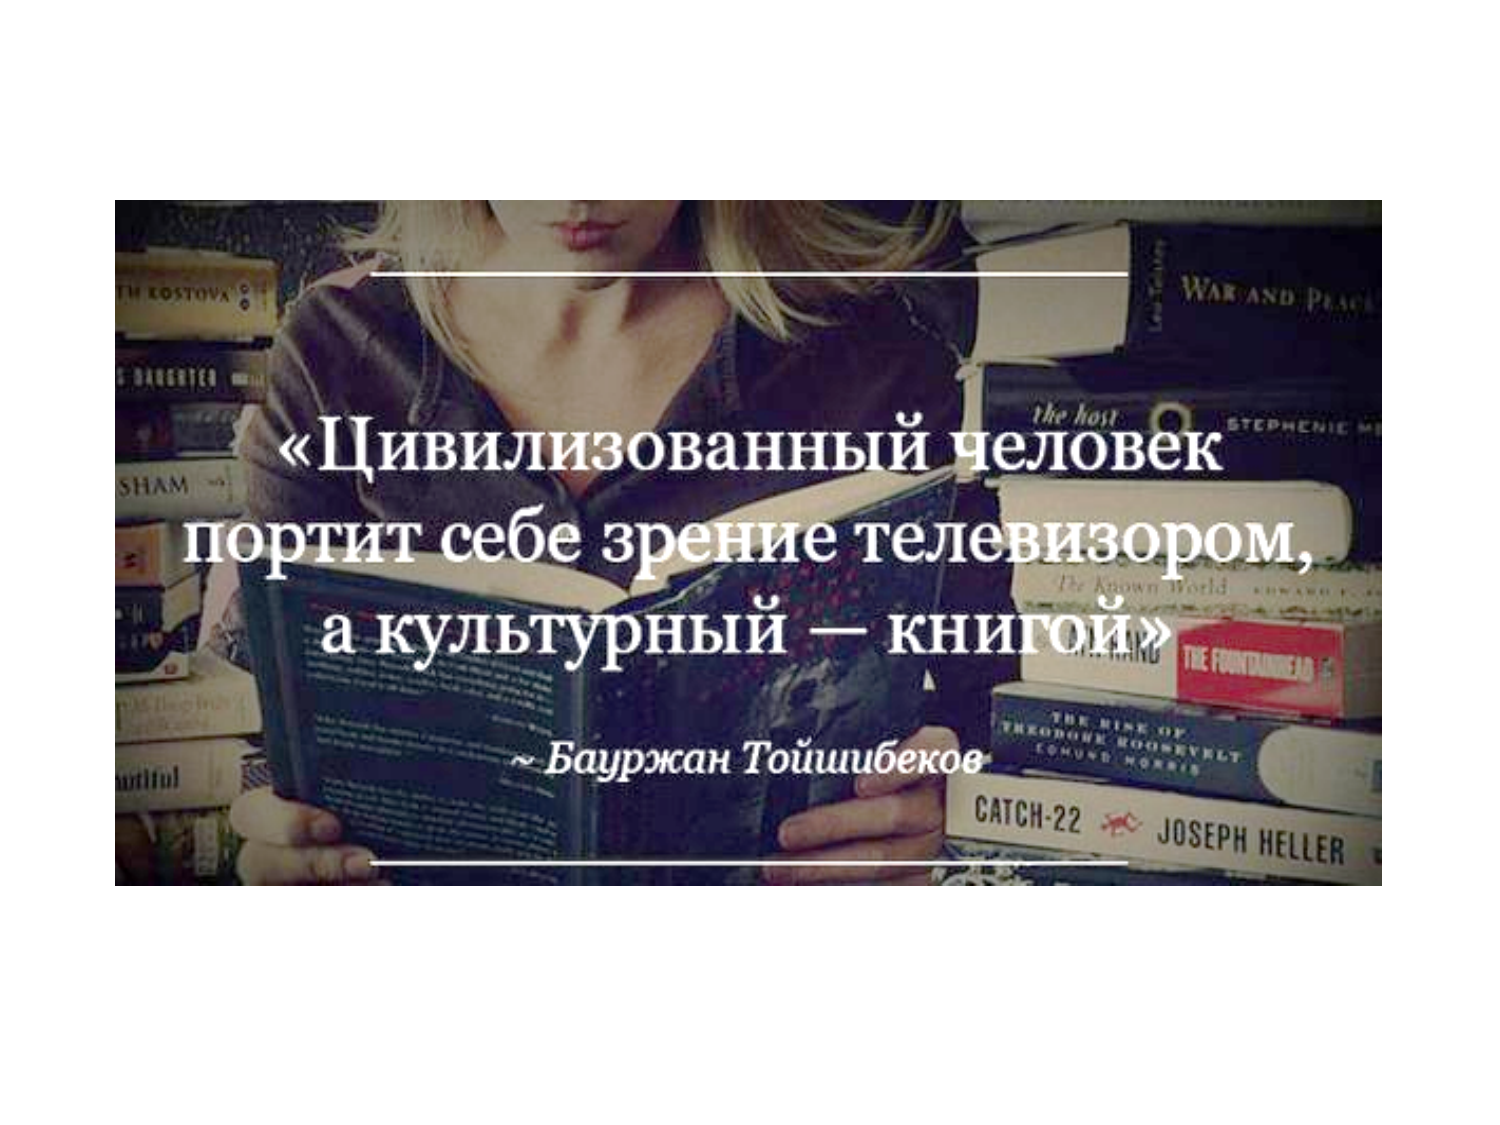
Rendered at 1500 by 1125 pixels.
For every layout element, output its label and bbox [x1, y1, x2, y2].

picture [114, 200, 1383, 887]
